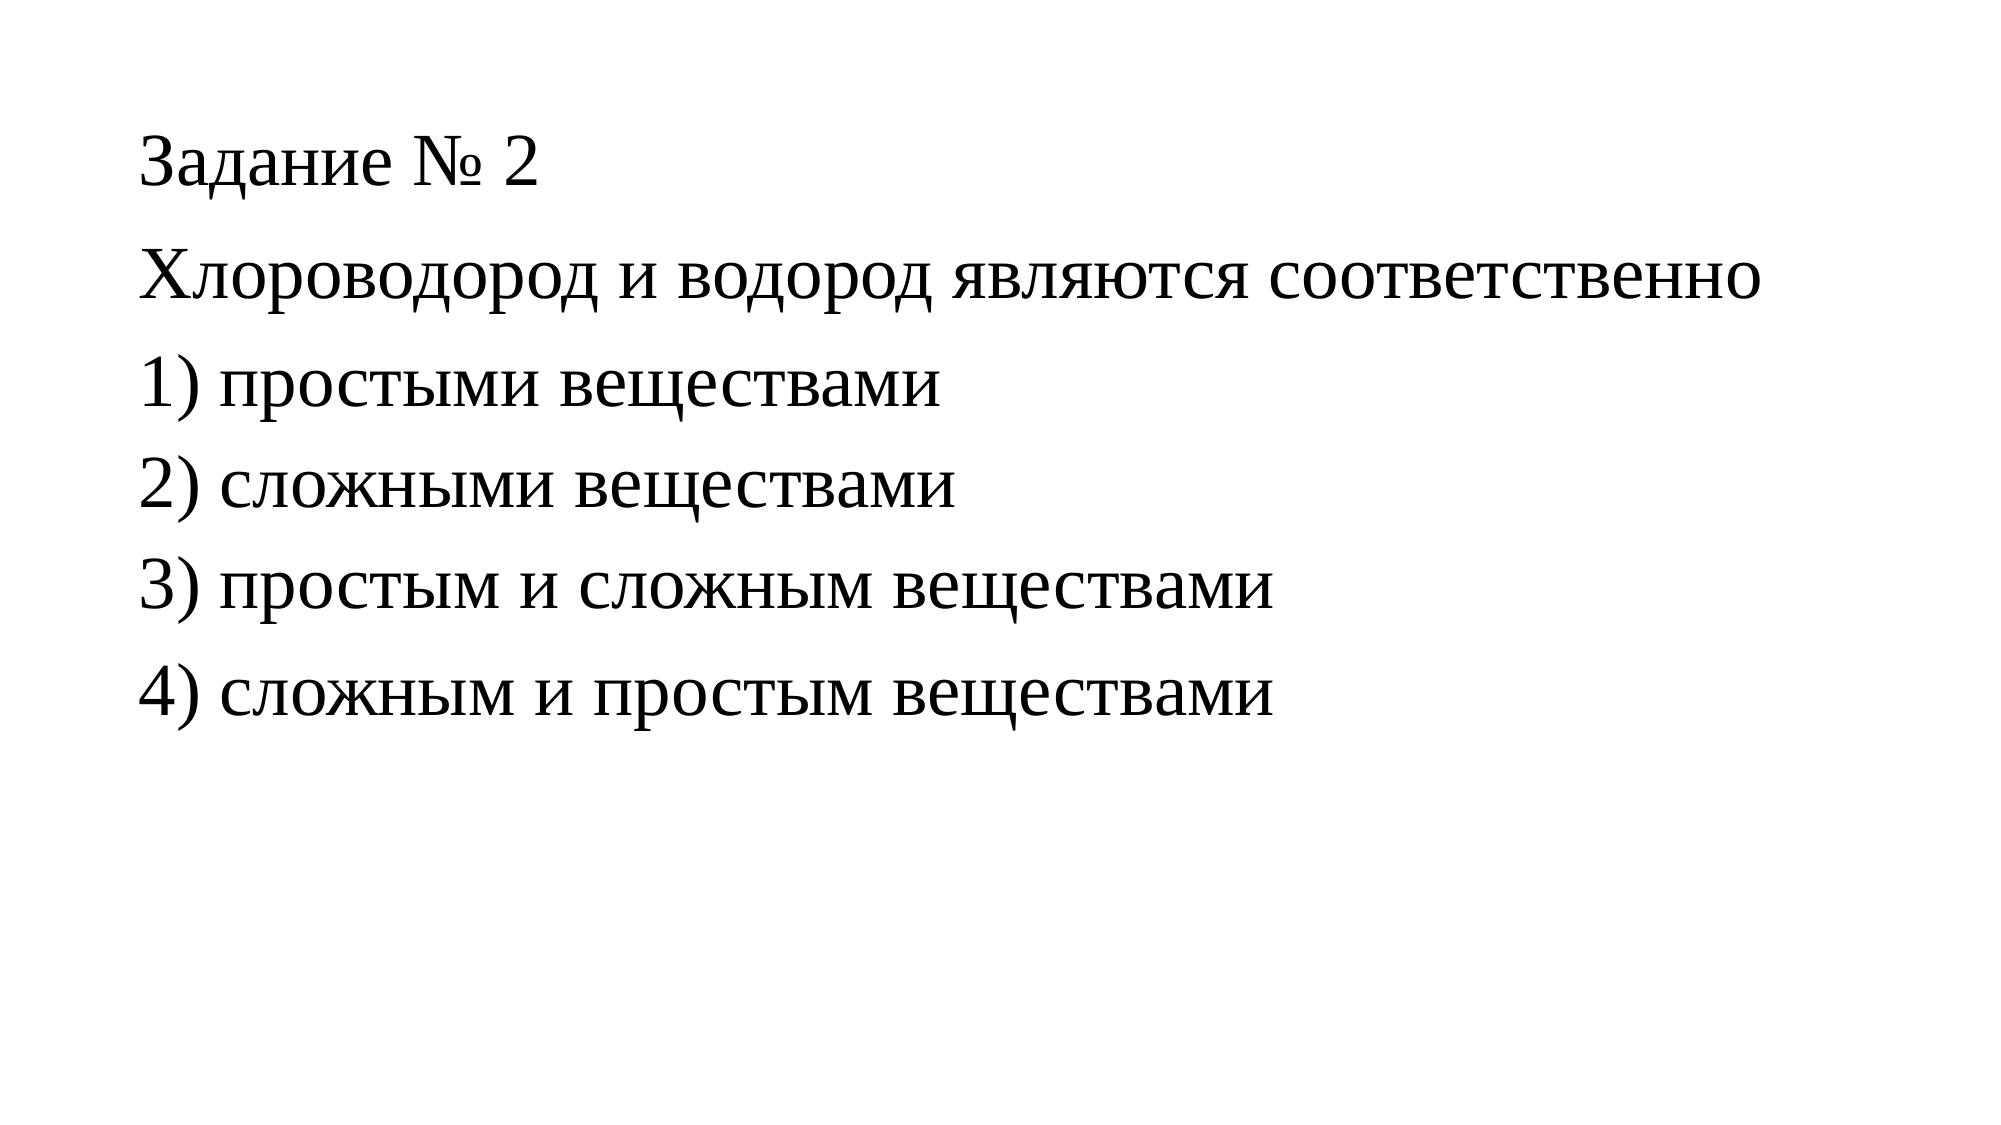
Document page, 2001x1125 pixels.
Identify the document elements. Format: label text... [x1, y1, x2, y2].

text_box 4) сложным и простым веществами [123, 626, 1354, 738]
text_box 2) сложными веществами [123, 418, 1124, 519]
text_box 3) простым и сложным веществами [123, 519, 1549, 631]
text_box Задание № 2 Хлороводород и водород являются соответственно [123, 96, 1913, 321]
text_box 1) простыми веществами [123, 318, 1124, 418]
